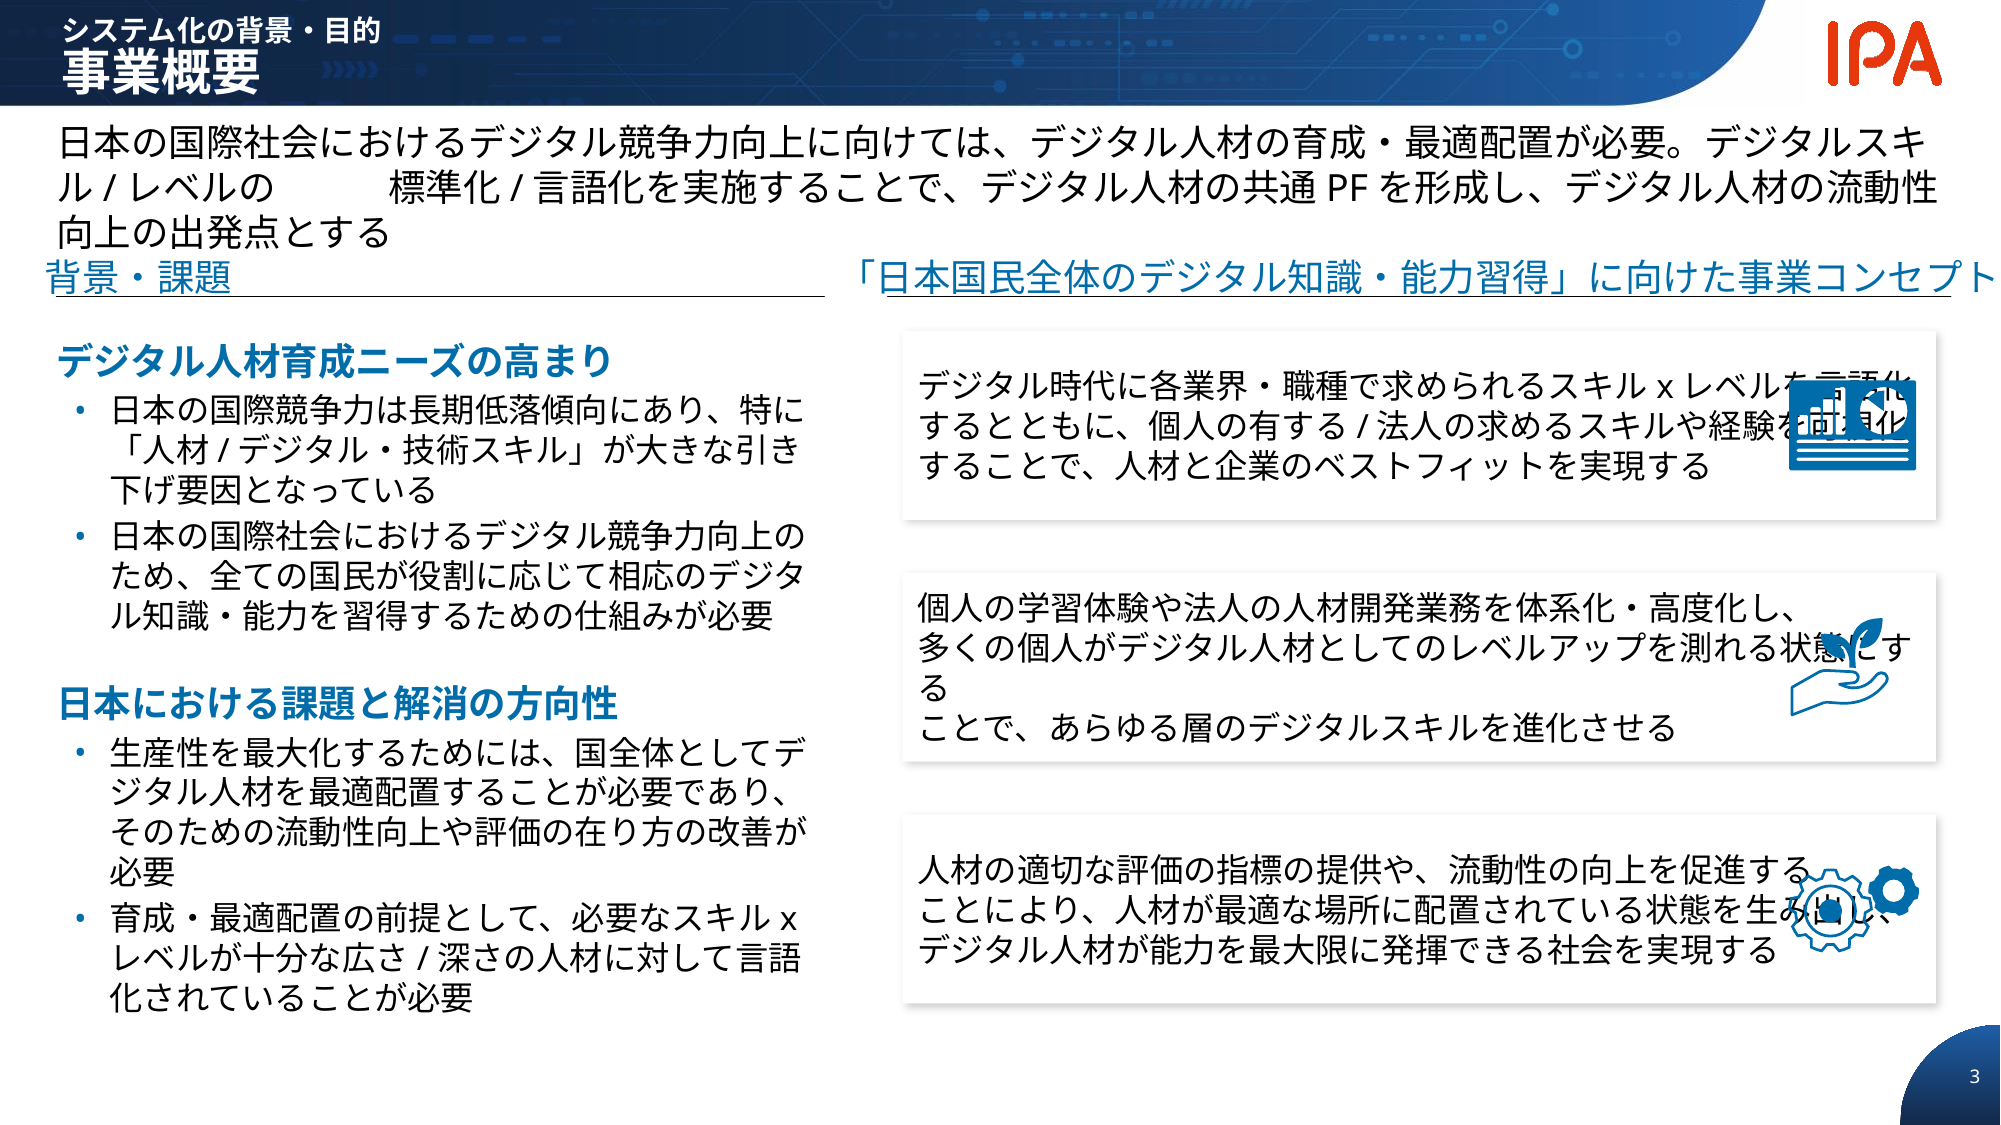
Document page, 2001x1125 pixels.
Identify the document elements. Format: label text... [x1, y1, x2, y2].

picture [1828, 21, 1942, 86]
text_box システム化の背景・目的 事業概要 [61, 16, 1794, 92]
text_box 日本の国際社会におけるデジタル競争力向上に向けては、デジタル人材の育成・最適配置が必要。デジタルスキル/レベルの 標準化/言語化を実施することで、デジタル人材の共通PFを形成し、デジタル人材の流動性向上の出発点とする [56, 118, 1940, 216]
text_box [887, 253, 1951, 300]
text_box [902, 572, 1937, 762]
picture [0, 0, 1805, 108]
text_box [902, 814, 1937, 1004]
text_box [902, 330, 1937, 521]
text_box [56, 253, 825, 300]
text_box デジタル人材育成ニーズの高まり 日本の国際競争力は長期低落傾向にあり、特に 「人材/デジタル・技術スキル」が大きな引き下げ要因となっている 日本の国際社会におけるデジタル競争力向上のため、全ての国民が役割に応じて相応のデジタル知識・能力を習得するための仕組みが必要 日本における課題と解消の方向性 生産性を最大化するためには、国全体としてデジタル人材を最適配置することが必要であり、そのための流動性向上や評価の在り方の改善が必要 育成・最適配置の前提として、必要なスキルxレベルが十分な広さ/深さの人材に対して言語化されていることが必要 [56, 330, 825, 1005]
